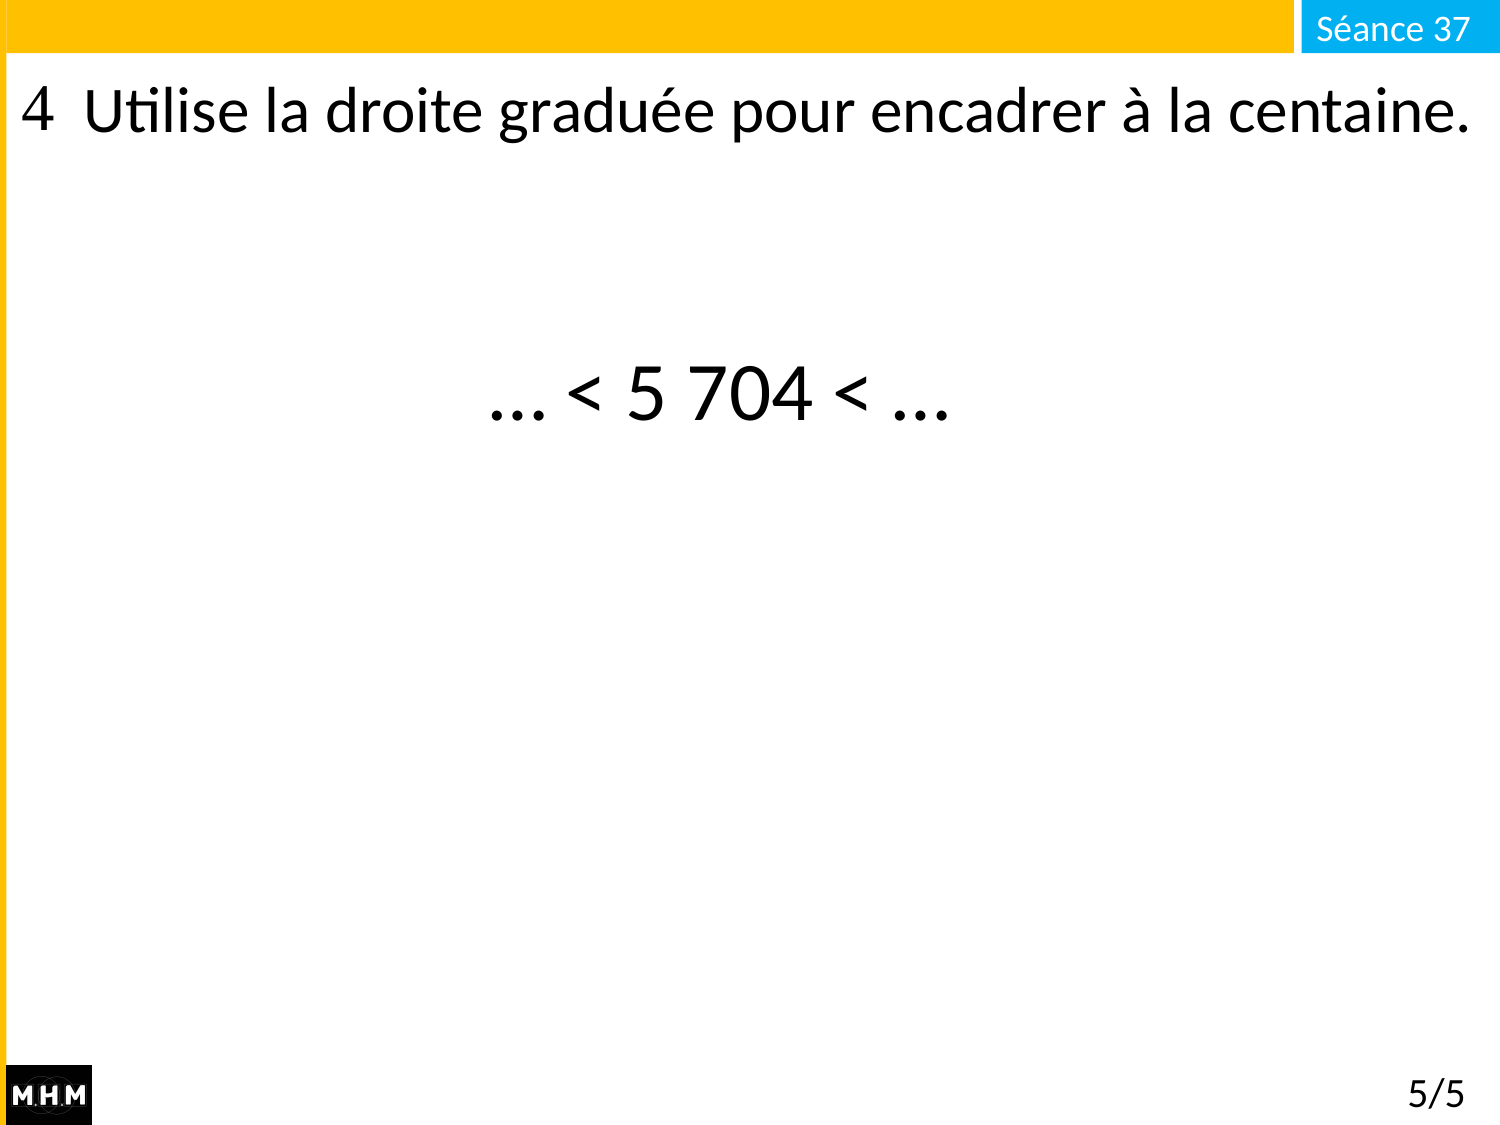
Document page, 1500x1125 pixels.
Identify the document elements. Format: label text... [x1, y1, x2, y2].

title Utilise la droite graduée pour encadrer à la centaine. [69, 41, 1500, 181]
list 5/5 [1373, 1064, 1500, 1125]
text_box … < 5 704 < … [474, 329, 1111, 445]
picture [6, 1065, 92, 1125]
